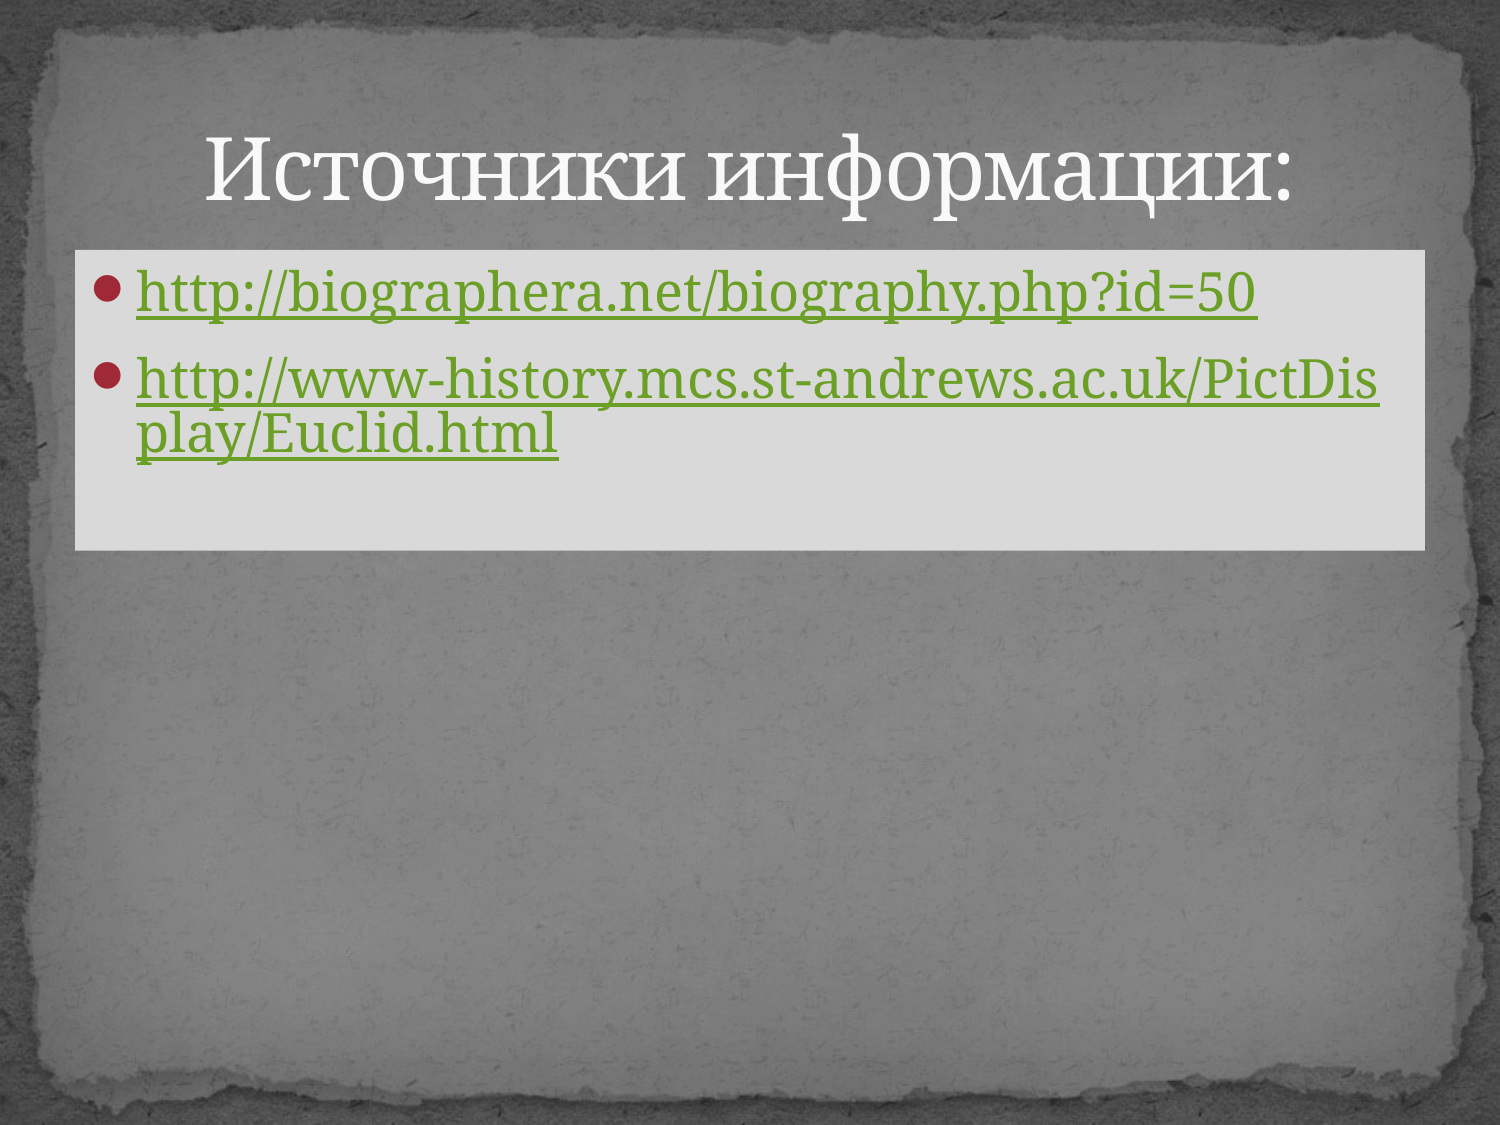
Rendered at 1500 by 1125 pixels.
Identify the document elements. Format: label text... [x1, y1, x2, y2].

title Источники информации: [74, 24, 1425, 225]
list http://biographera.net/biography.php?id=50 http://www-history.mcs.st-andrews.ac.uk/PictDisplay/Euclid.html [74, 249, 1426, 551]
